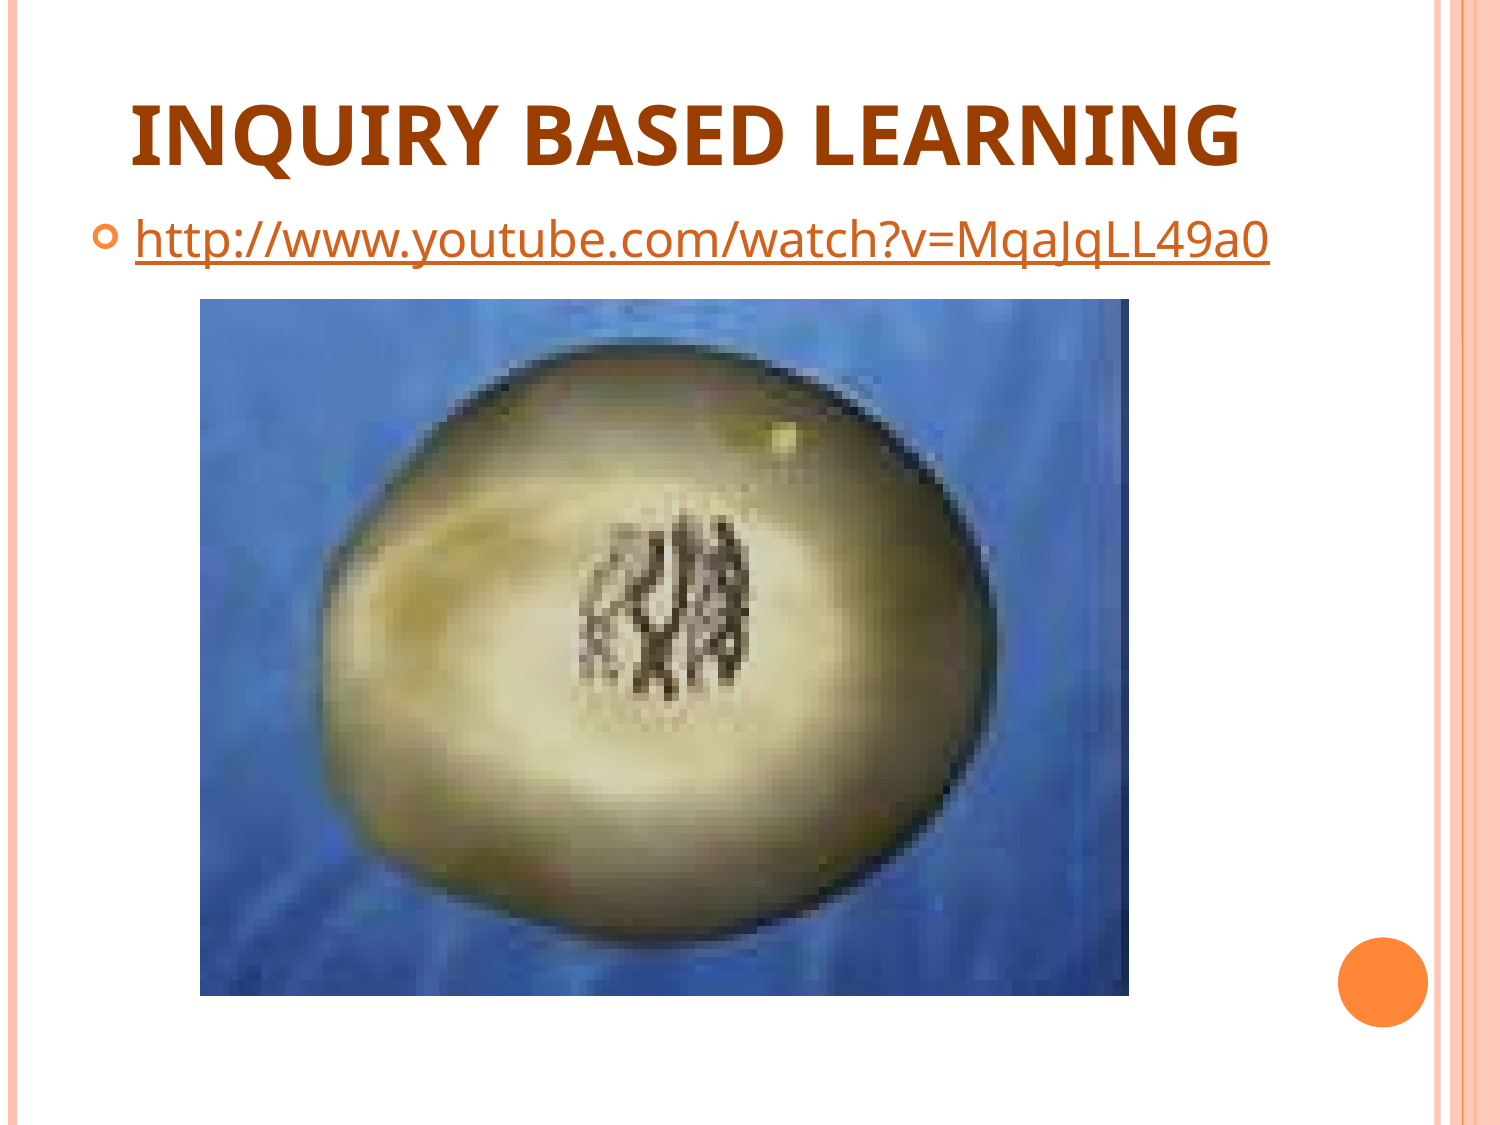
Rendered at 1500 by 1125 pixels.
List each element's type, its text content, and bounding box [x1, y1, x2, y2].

picture [199, 299, 1129, 997]
title Inquiry Based learning [75, 2, 1300, 190]
list http://www.youtube.com/watch?v=MqaJqLL49a0 [75, 200, 1300, 1062]
